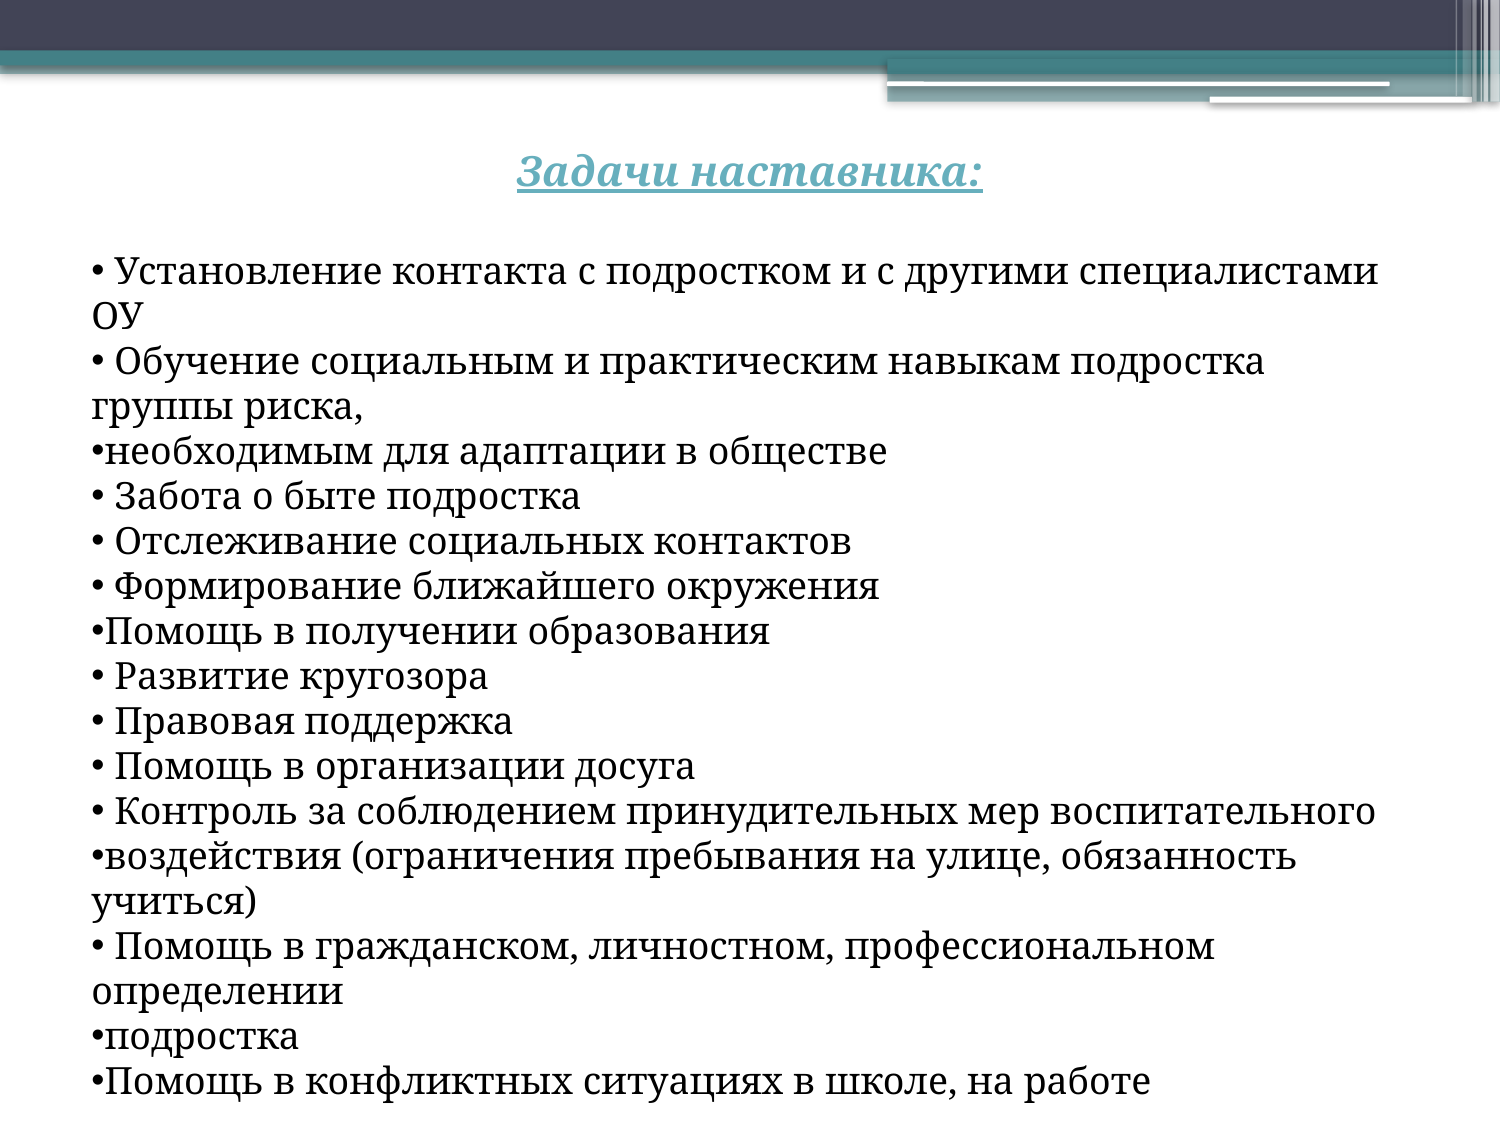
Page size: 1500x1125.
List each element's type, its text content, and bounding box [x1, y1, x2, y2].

text_box Задачи наставника: Установление контакта с подростком и с другими специалистами ОУ Обучение социальным и практическим навыкам подростка группы риска, необходимым для адаптации в обществе Забота о быте подростка Отслеживание социальных контактов Формирование ближайшего окружения Помощь в получении образования Развитие кругозора Правовая поддержка Помощь в организации досуга Контроль за соблюдением принудительных мер воспитательного воздействия (ограничения пребывания на улице, обязанность учиться) Помощь в гражданском, личностном, профессиональном определении подростка Помощь в конфликтных ситуациях в школе, на работе [76, 137, 1424, 1109]
